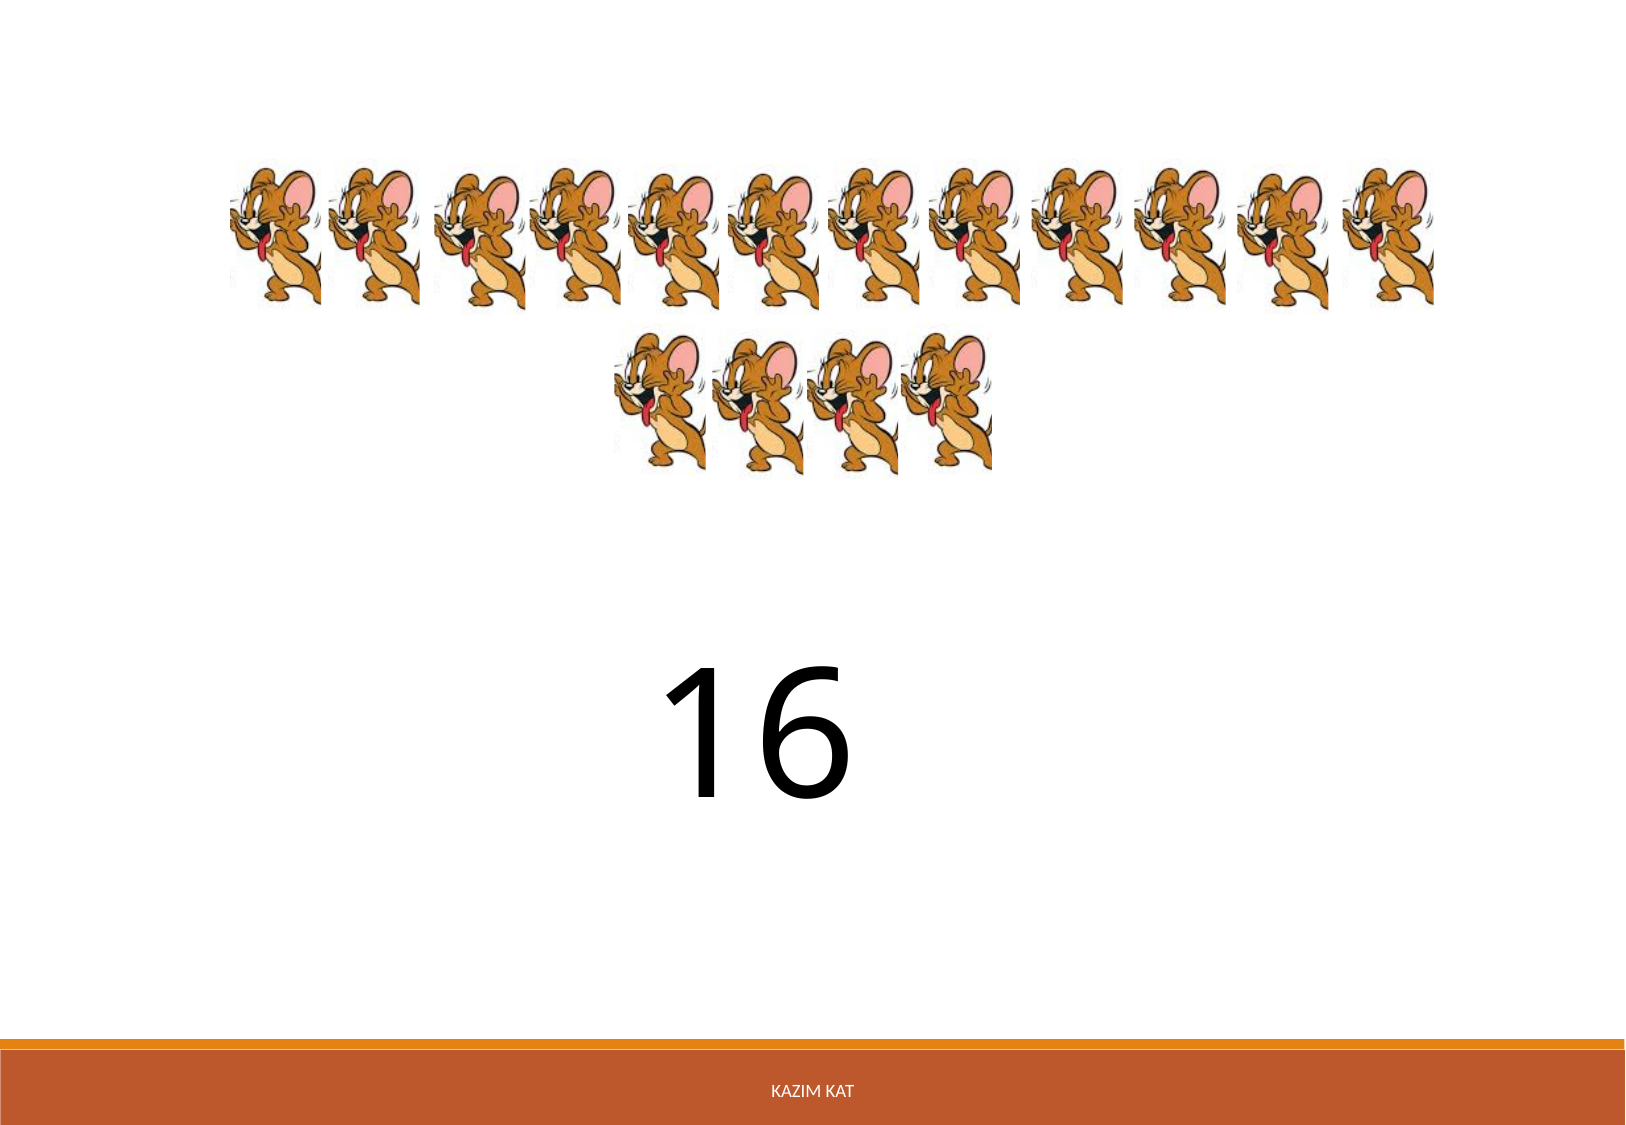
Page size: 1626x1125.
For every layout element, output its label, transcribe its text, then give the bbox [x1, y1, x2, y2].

picture [433, 161, 526, 334]
picture [1236, 161, 1329, 334]
picture [328, 156, 421, 328]
picture [229, 156, 322, 328]
picture [1031, 156, 1124, 328]
picture [1133, 156, 1227, 328]
picture [1342, 156, 1435, 328]
footer KAZIM KAT [491, 1059, 1135, 1120]
picture [529, 156, 1021, 499]
text_box 16 [635, 609, 938, 841]
